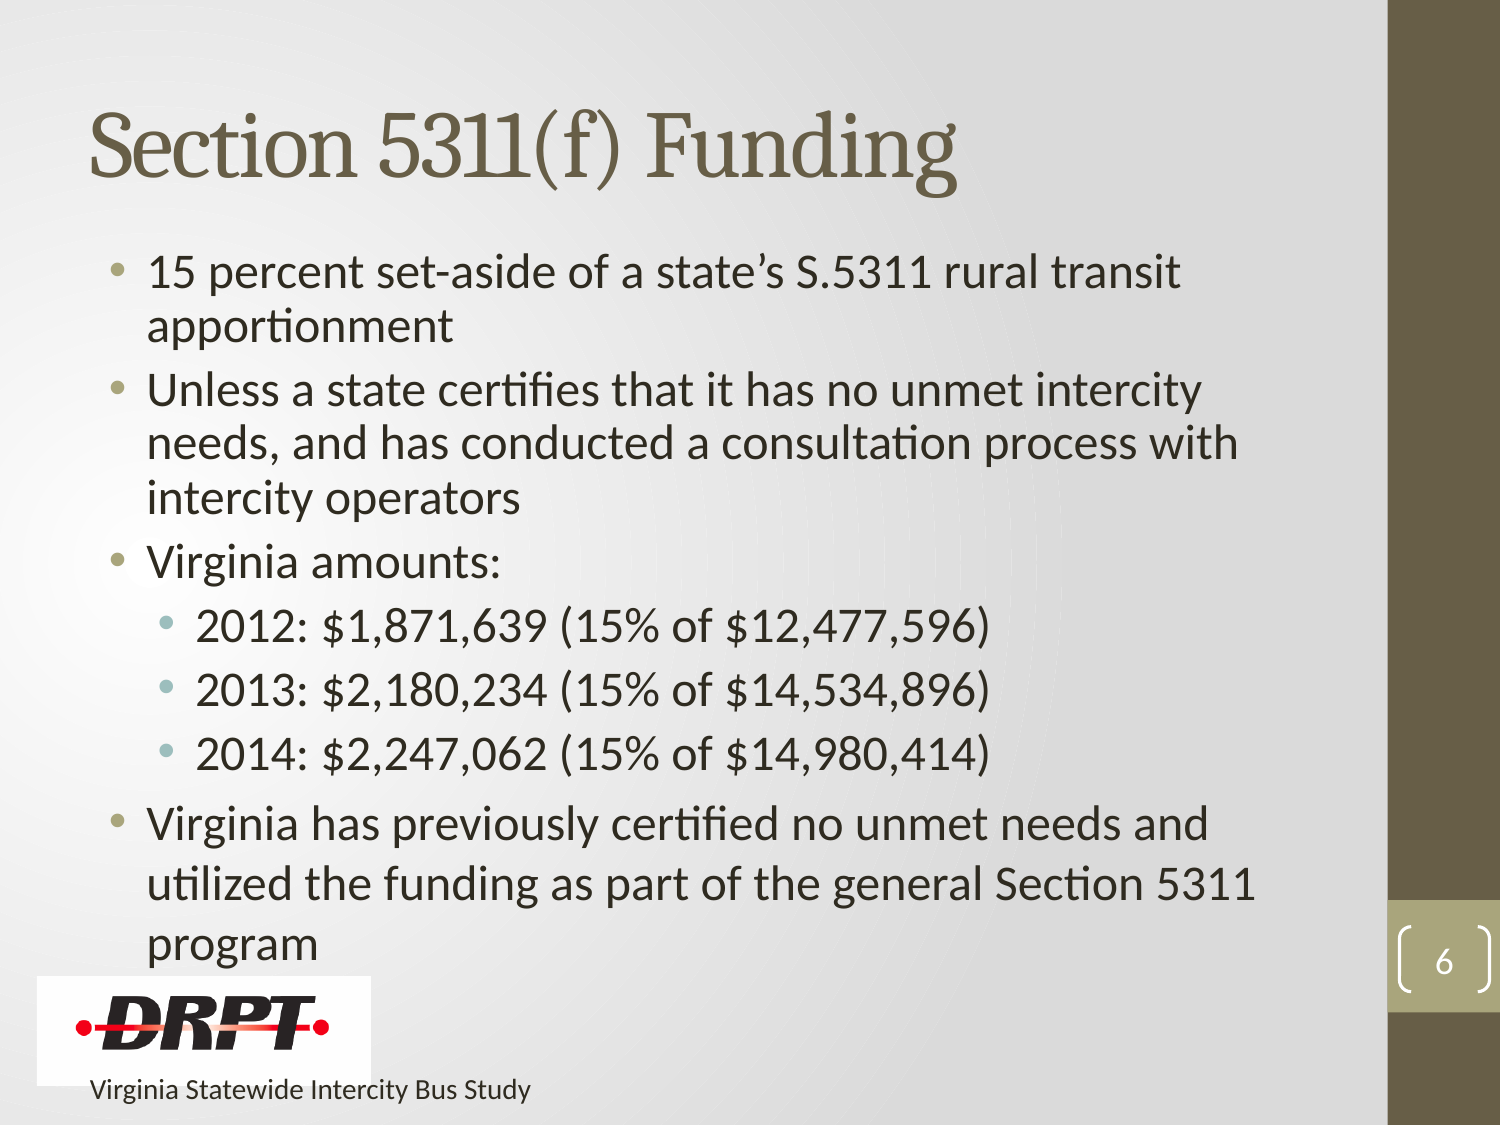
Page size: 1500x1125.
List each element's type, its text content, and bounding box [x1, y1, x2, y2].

slide_number 5 [1397, 925, 1492, 994]
title Section 5311(f) Funding [75, 45, 1325, 233]
list 15 percent set-aside of a state’s S.5311 rural transit apportionment Unless a state certifies that it has no unmet intercity needs, and has conducted a consultation process with intercity operators Virginia amounts: 2012: $1,871,639 (15% of $12,477,596) 2013: $2,180,234 (15% of $14,534,896) 2014: $2,247,062 (15% of $14,980,414) Virginia has previously certified no unmet needs and utilized the funding as part of the general Section 5311 program [75, 237, 1325, 1025]
picture [36, 976, 371, 1086]
